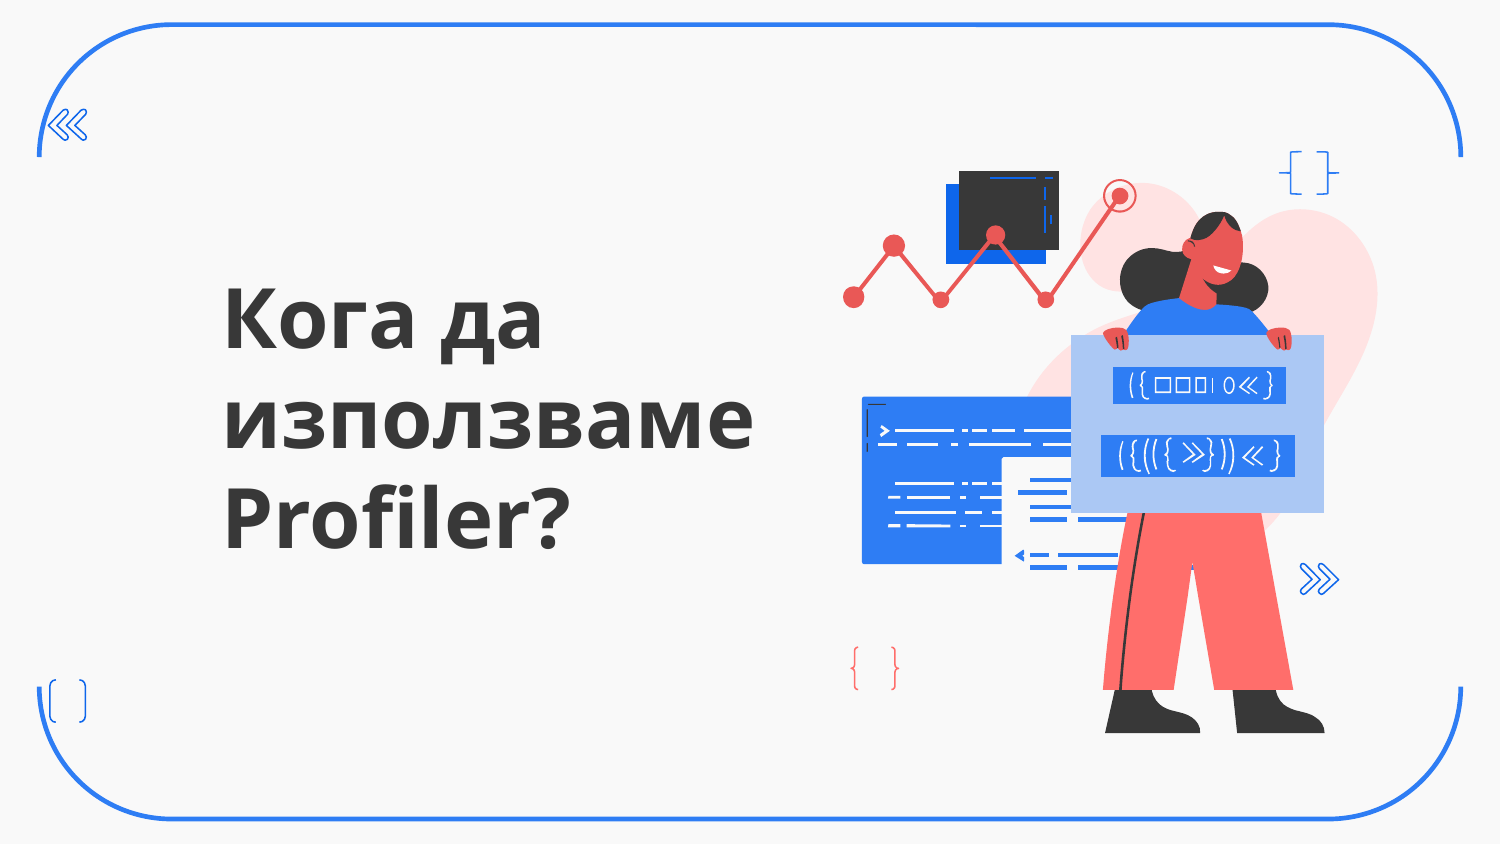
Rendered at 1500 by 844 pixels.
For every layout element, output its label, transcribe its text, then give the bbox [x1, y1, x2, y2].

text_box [1279, 151, 1339, 195]
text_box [1299, 563, 1339, 595]
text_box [842, 156, 1384, 734]
title Кога да използваме Profiler? [206, 61, 899, 581]
